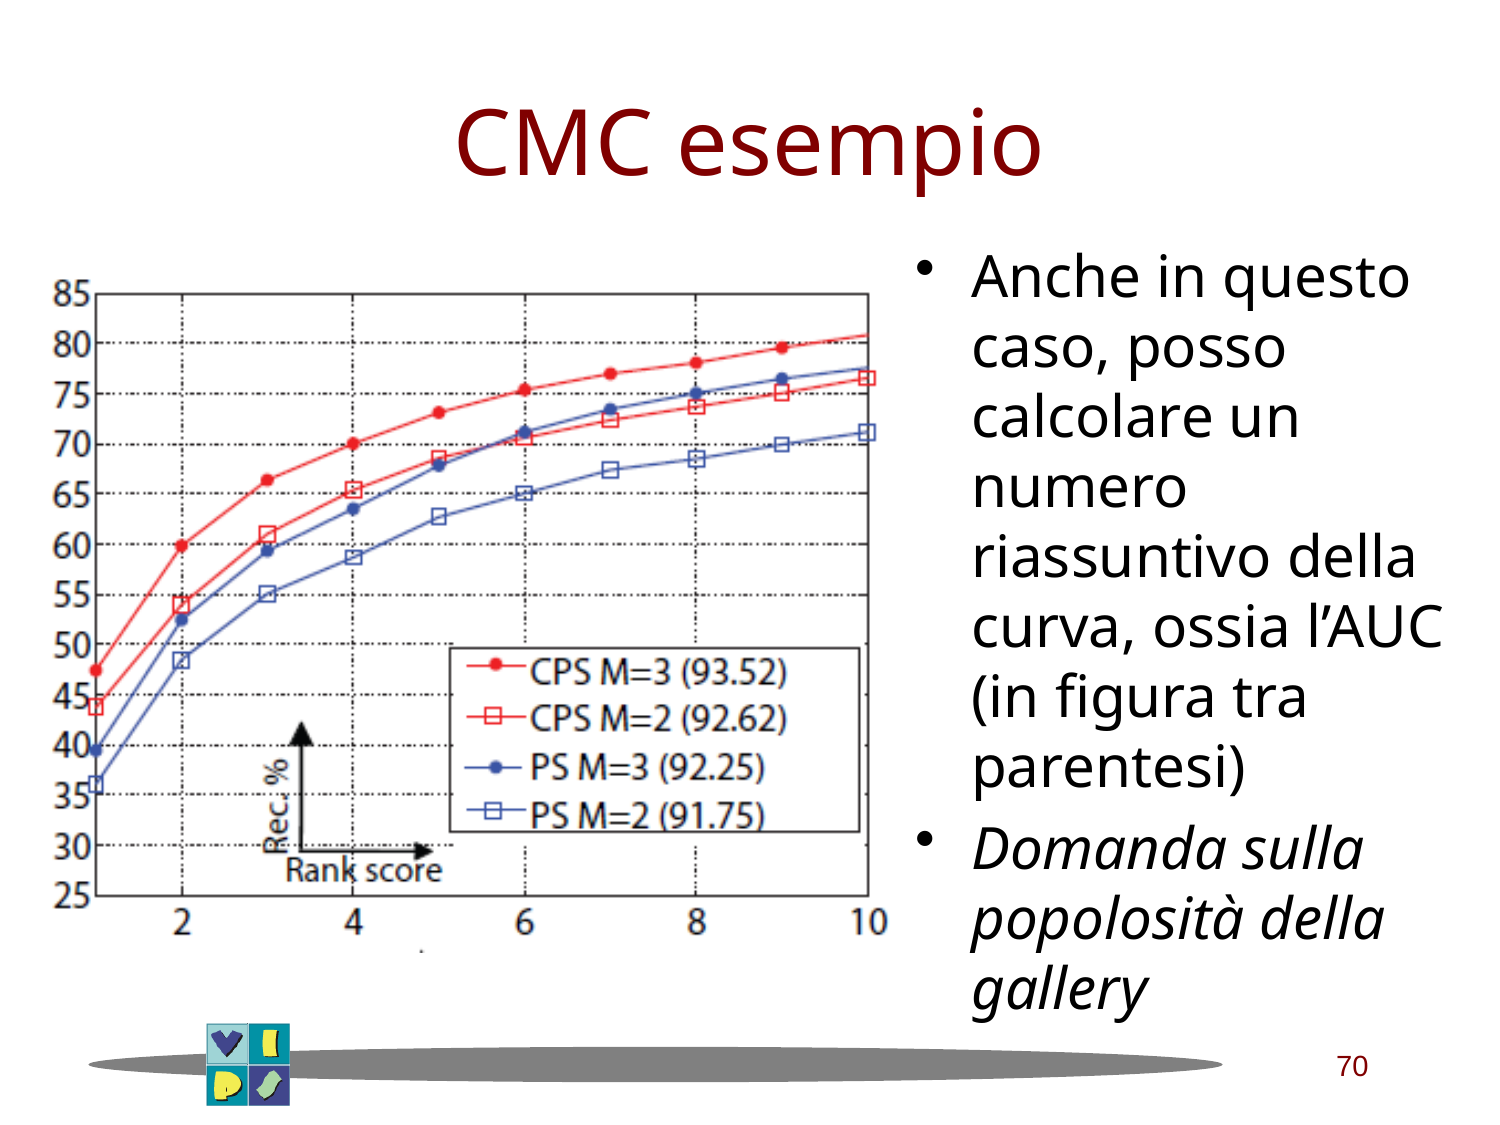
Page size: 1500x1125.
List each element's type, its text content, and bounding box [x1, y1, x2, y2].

title CMC esempio [75, 45, 1425, 233]
picture [29, 266, 892, 953]
list Anche in questo caso, posso calcolare un numero riassuntivo della curva, ossia l’AUC (in figura tra parentesi) Domanda sulla popolosità della gallery [900, 231, 1471, 975]
slide_number 70 [1033, 1039, 1384, 1118]
picture [206, 1023, 290, 1106]
